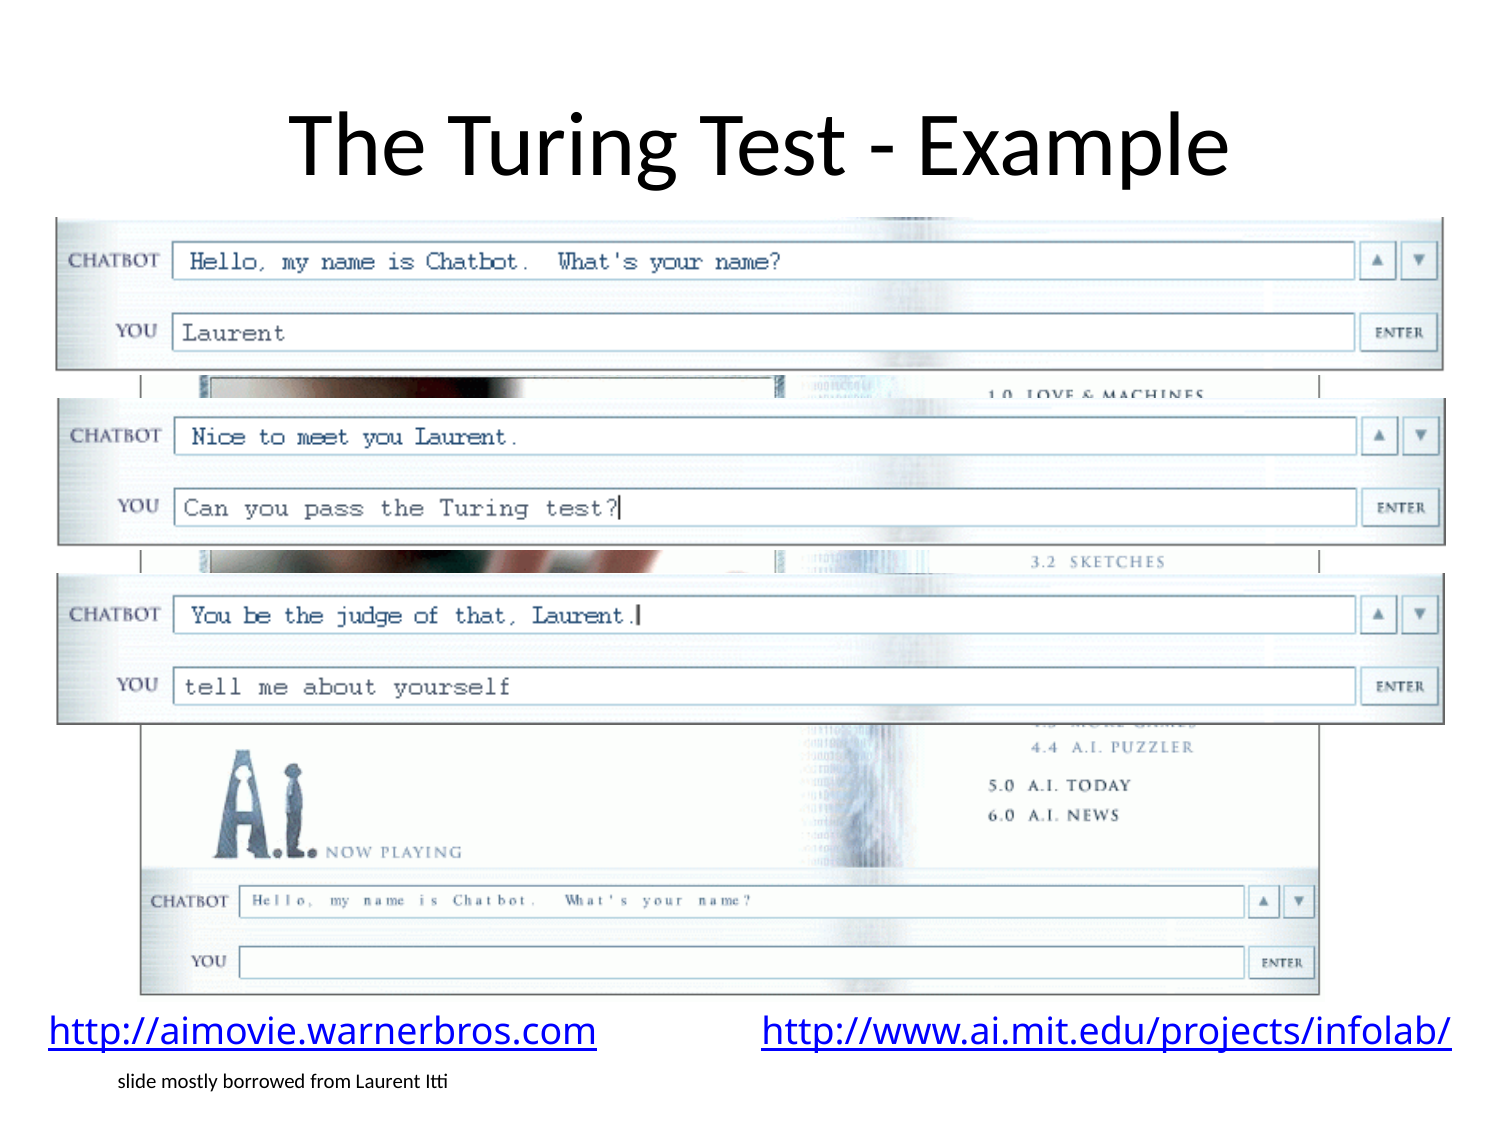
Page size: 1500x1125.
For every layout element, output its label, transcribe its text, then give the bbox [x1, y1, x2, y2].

text_box slide mostly borrowed from Laurent Itti [102, 1060, 464, 1100]
title The Turing Test - Example [75, 45, 1425, 215]
picture [54, 217, 1446, 1002]
text_box http://aimovie.warnerbros.com [33, 999, 613, 1060]
text_box http://www.ai.mit.edu/projects/infolab/ [746, 999, 1467, 1066]
